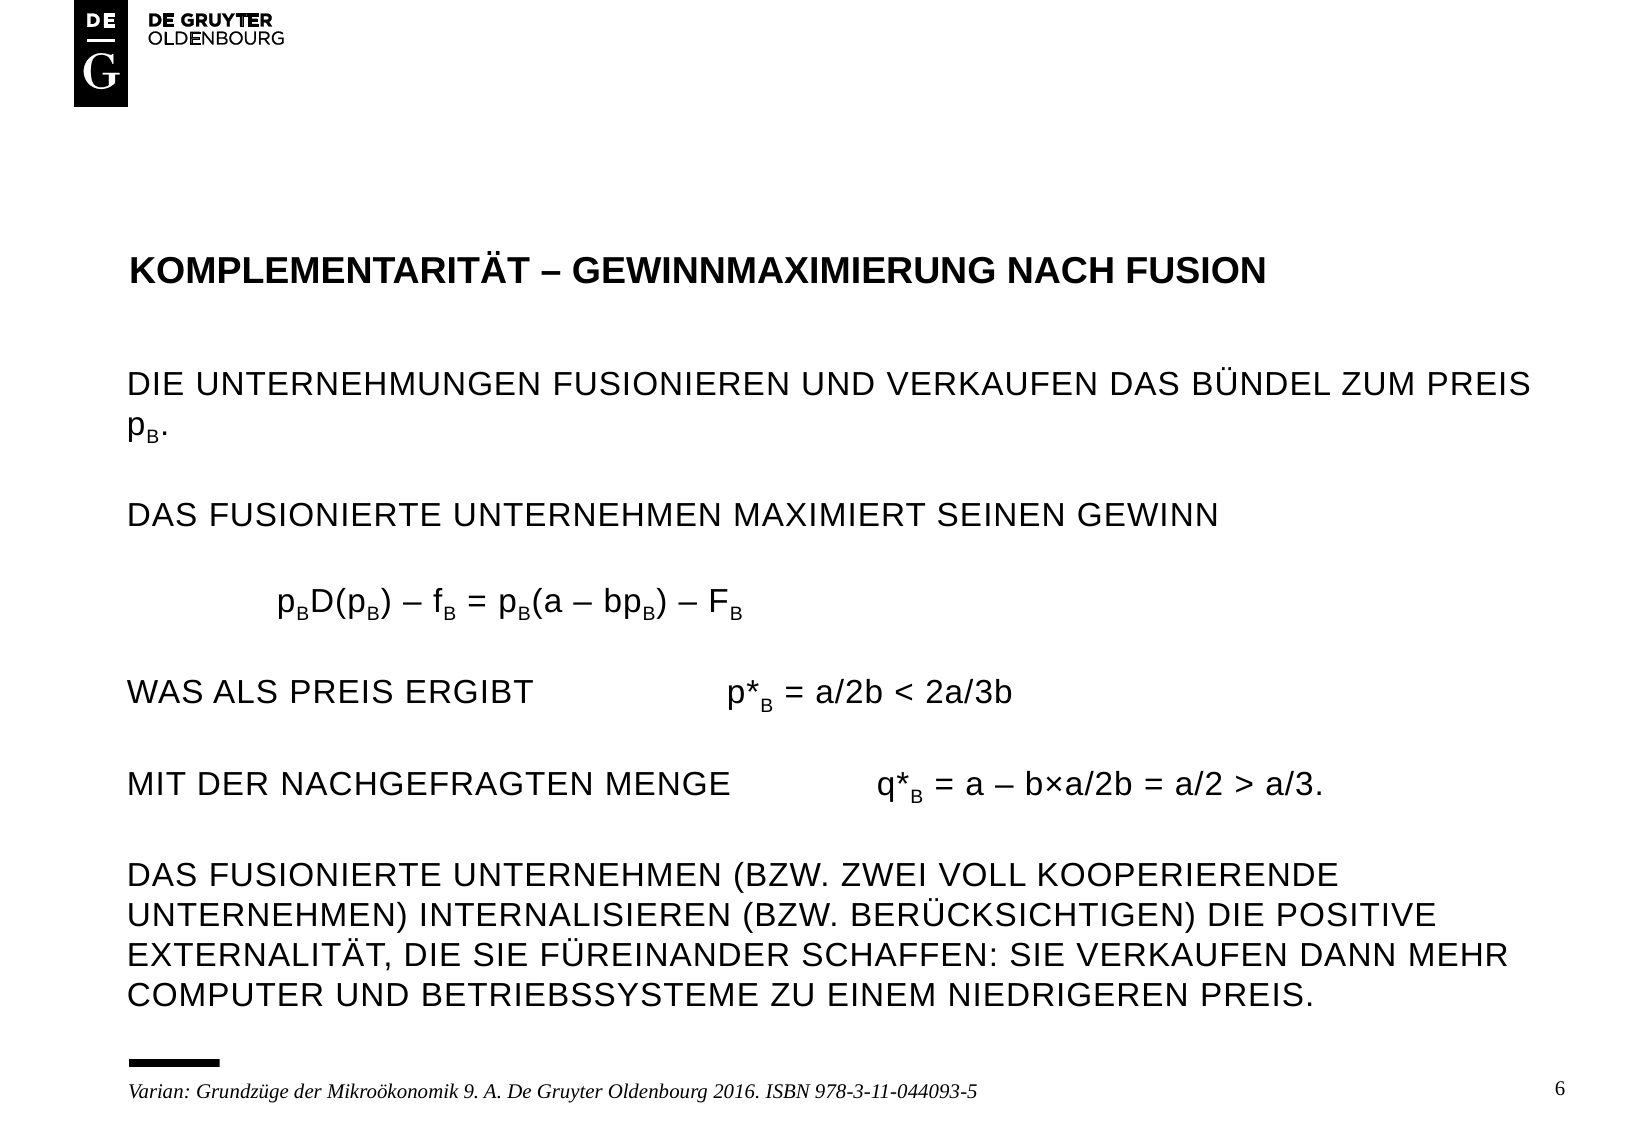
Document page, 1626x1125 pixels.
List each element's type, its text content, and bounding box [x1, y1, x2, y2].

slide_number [128, 1077, 1539, 1108]
title Komplementarität – Gewinnmaximierung NACH FUSION [129, 245, 1556, 328]
list DIE UNTERNEHMUNGEN FUSIONIEREN UND VERKAUFEN DAS BÜNDEL ZUM PREIS pB. Das fusionierte unternehmen maximiert seinen gewinn pBD(pB) – fB = pB(a – bpB) – FB Was ALS preis ergibt p*B = a/2b < 2a/3b Mit der nachgefragten menge q*B = a – b×a/2b = a/2 > a/3. DAS FUSIONIERTE UNTERNEHMEN (BZW. ZWEI VOLL KOOPERIERENDE UNTERNEHMEN) INTERNALISIEREN (BZW. BERÜCKSICHTIGEN) DIE POSITIVE EXTERNALITÄT, DIE SIE FÜREINANDER SCHAFFEN: SIE VERKAUFEN DANN MEHR COMPUTER UND BETRIEBSSYSTEME ZU EINEM NIEDRIGEREN PREIS. [126, 362, 1554, 1005]
slide_number 6 [1554, 1074, 1614, 1104]
